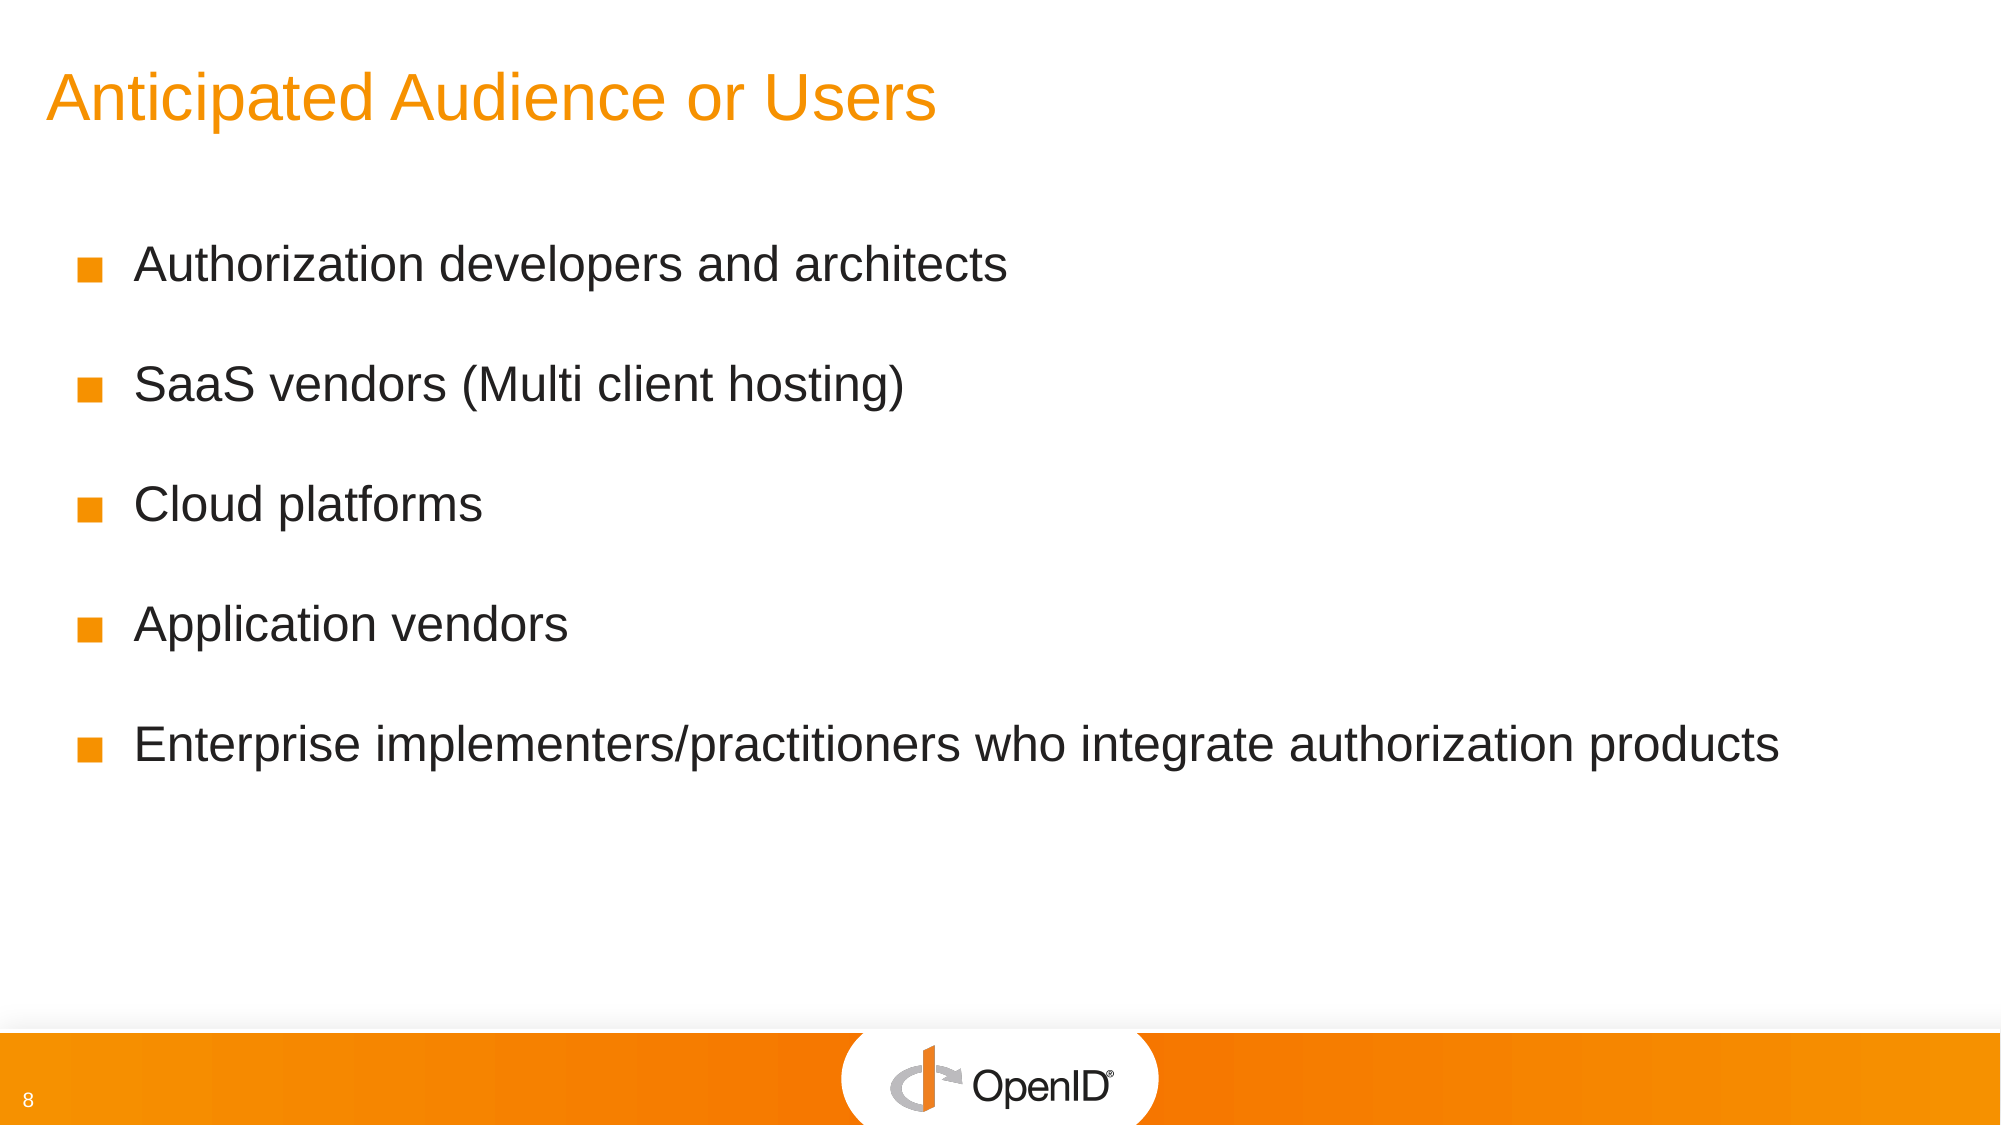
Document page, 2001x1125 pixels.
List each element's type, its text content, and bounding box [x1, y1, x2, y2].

list Authorization developers and architects SaaS vendors (Multi client hosting) Cloud platforms Application vendors Enterprise implementers/practitioners who integrate authorization products [46, 164, 1954, 1060]
picture [873, 1060, 1127, 1125]
title Anticipated Audience or Users [46, 49, 1954, 142]
